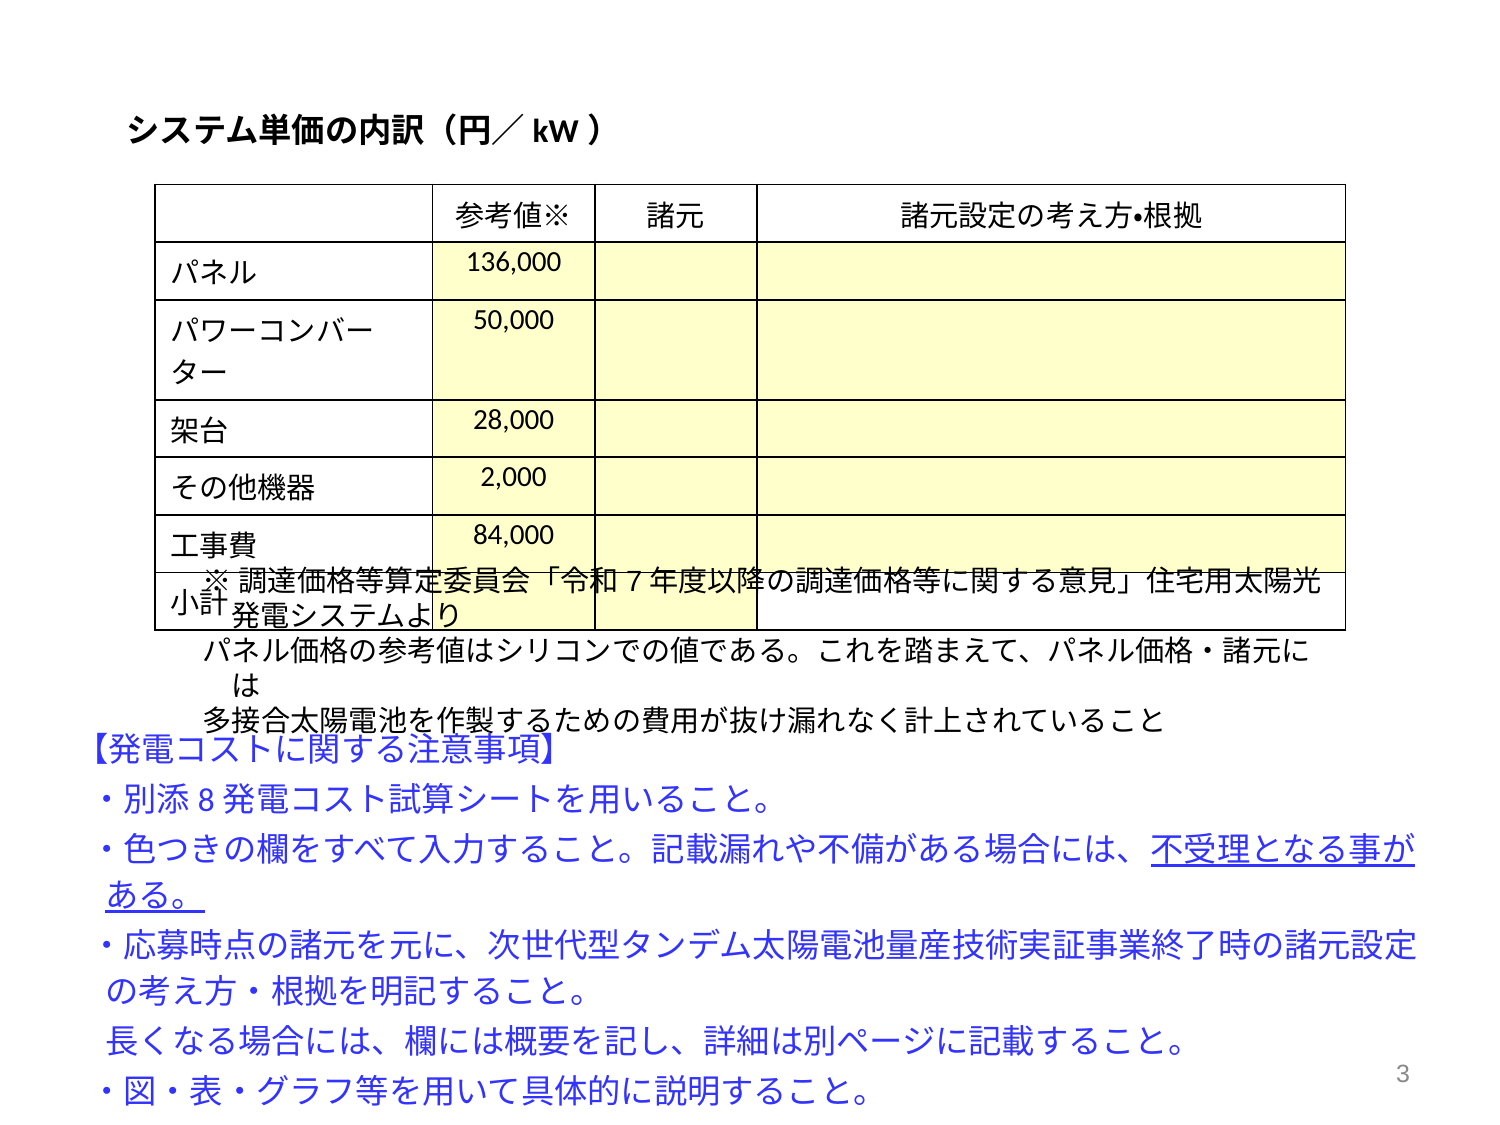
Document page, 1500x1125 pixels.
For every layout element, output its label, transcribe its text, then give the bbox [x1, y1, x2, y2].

table_cell [596, 458, 756, 514]
table_cell 50,000 [433, 301, 594, 399]
table_cell 工事費 [156, 516, 432, 572]
table_cell [758, 401, 1345, 456]
table_cell 架台 [156, 401, 432, 456]
table_cell パネル [156, 243, 432, 299]
table_cell [758, 516, 1345, 554]
table_cell [758, 301, 1345, 399]
table_header [156, 185, 432, 241]
table_cell [596, 243, 756, 299]
table_cell [596, 516, 756, 554]
table_cell [596, 301, 756, 399]
table_cell パワーコンバーター [156, 301, 432, 399]
table_cell 136,000 [433, 243, 594, 299]
table_cell [596, 401, 756, 456]
table_cell 84,000 [433, 516, 594, 554]
table_header 参考値※ [433, 185, 594, 241]
table_header 諸元 [596, 185, 756, 241]
text_box ※調達価格等算定委員会「令和7年度以降の調達価格等に関する意見」住宅用太陽光発電システムより パネル価格の参考値はシリコンでの値である。これを踏まえて、パネル価格・諸元には 多接合太陽電池を作製するための費用が抜け漏れなく計上されていること [187, 554, 1346, 745]
table_cell 小計 [156, 573, 187, 629]
text_box 【発電コストに関する注意事項】 ・別添8発電コスト試算シートを用いること。 ・色つきの欄をすべて入力すること。記載漏れや不備がある場合には、不受理となる事がある。 ・応募時点の諸元を元に、次世代型タンデム太陽電池量産技術実証事業終了時の諸元設定の考え方・根拠を明記すること。 長くなる場合には、欄には概要を記し、詳細は別ページに記載すること。 ・図・表・グラフ等を用いて具体的に説明すること。 [58, 713, 1441, 1120]
table_cell 28,000 [433, 401, 594, 456]
table_cell [758, 458, 1345, 514]
text_box システム単価の内訳（円／kW） [110, 100, 1437, 158]
table_cell 2,000 [433, 458, 594, 514]
table_cell [758, 243, 1345, 299]
table_header 諸元設定の考え方・根拠 [758, 185, 1345, 241]
table_cell その他機器 [156, 458, 432, 514]
